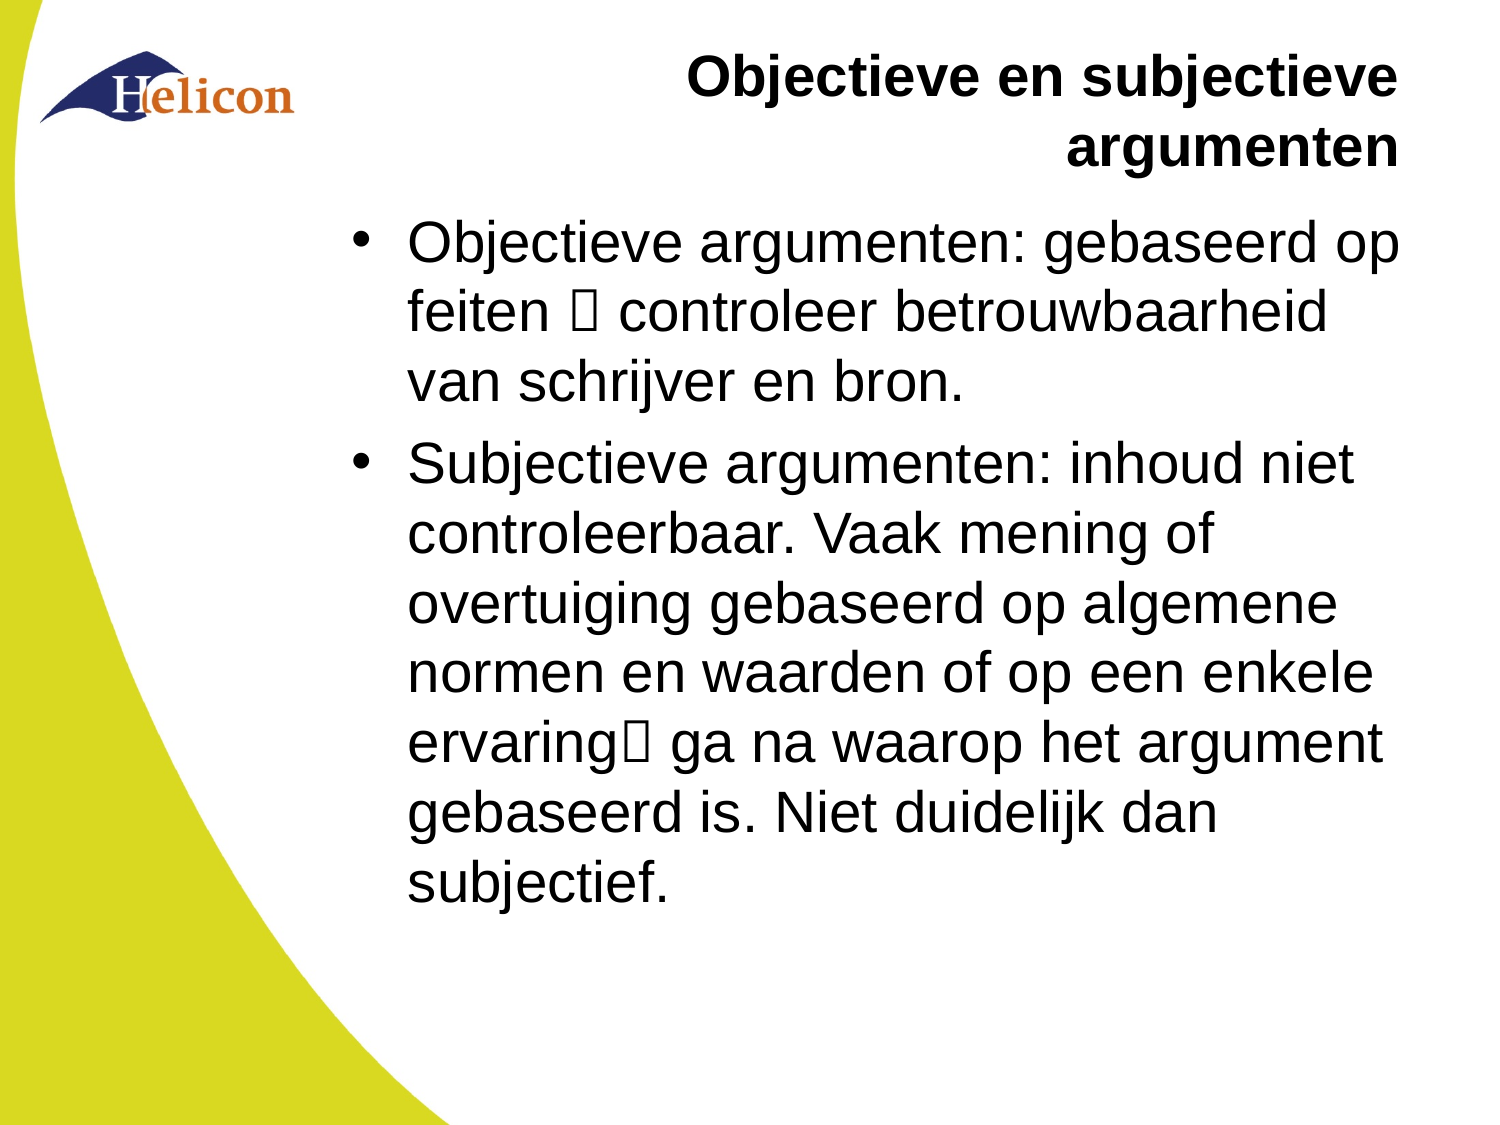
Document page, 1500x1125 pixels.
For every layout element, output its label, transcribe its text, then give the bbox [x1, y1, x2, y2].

list Objectieve argumenten: gebaseerd op feiten  controleer betrouwbaarheid van schrijver en bron. Subjectieve argumenten: inhoud niet controleerbaar. Vaak mening of overtuiging gebaseerd op algemene normen en waarden of op een enkele ervaring ga na waarop het argument gebaseerd is. Niet duidelijk dan subjectief. [336, 196, 1425, 1005]
picture [0, 0, 1500, 1125]
title Objectieve en subjectieve argumenten [324, 54, 1415, 161]
